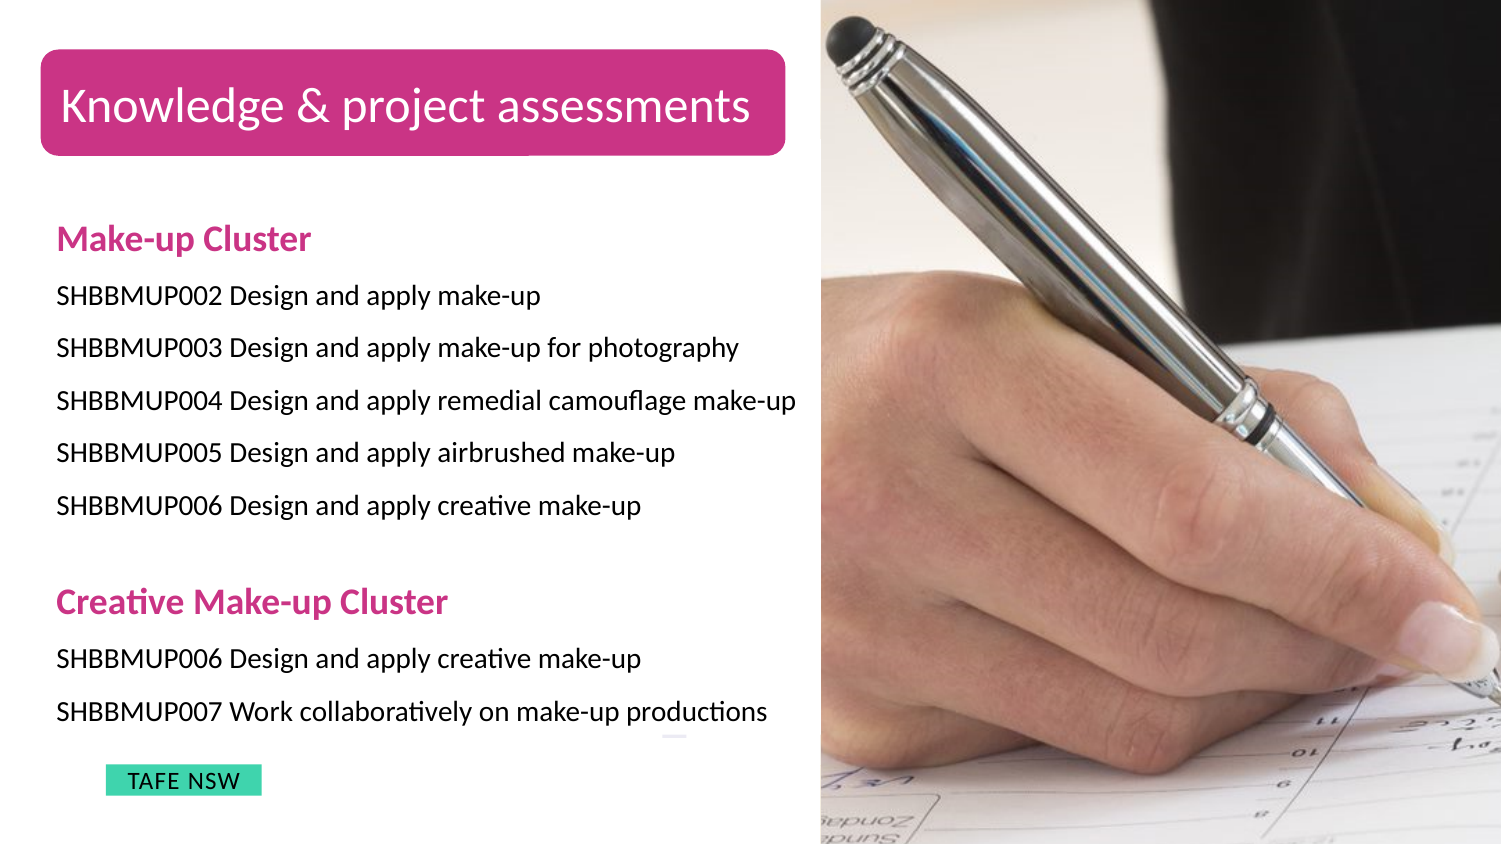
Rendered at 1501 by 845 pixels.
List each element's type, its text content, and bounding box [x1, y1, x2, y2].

text_box Knowledge & project assessments [38, 47, 788, 158]
text_box Make-up Cluster SHBBMUP002 Design and apply make-up SHBBMUP003 Design and apply make-up for photography SHBBMUP004 Design and apply remedial camouflage make-up SHBBMUP005 Design and apply airbrushed make-up SHBBMUP006 Design and apply creative make-up Creative Make-up Cluster SHBBMUP006 Design and apply creative make-up SHBBMUP007 Work collaboratively on make-up productions [41, 139, 815, 735]
picture [820, 0, 1501, 844]
